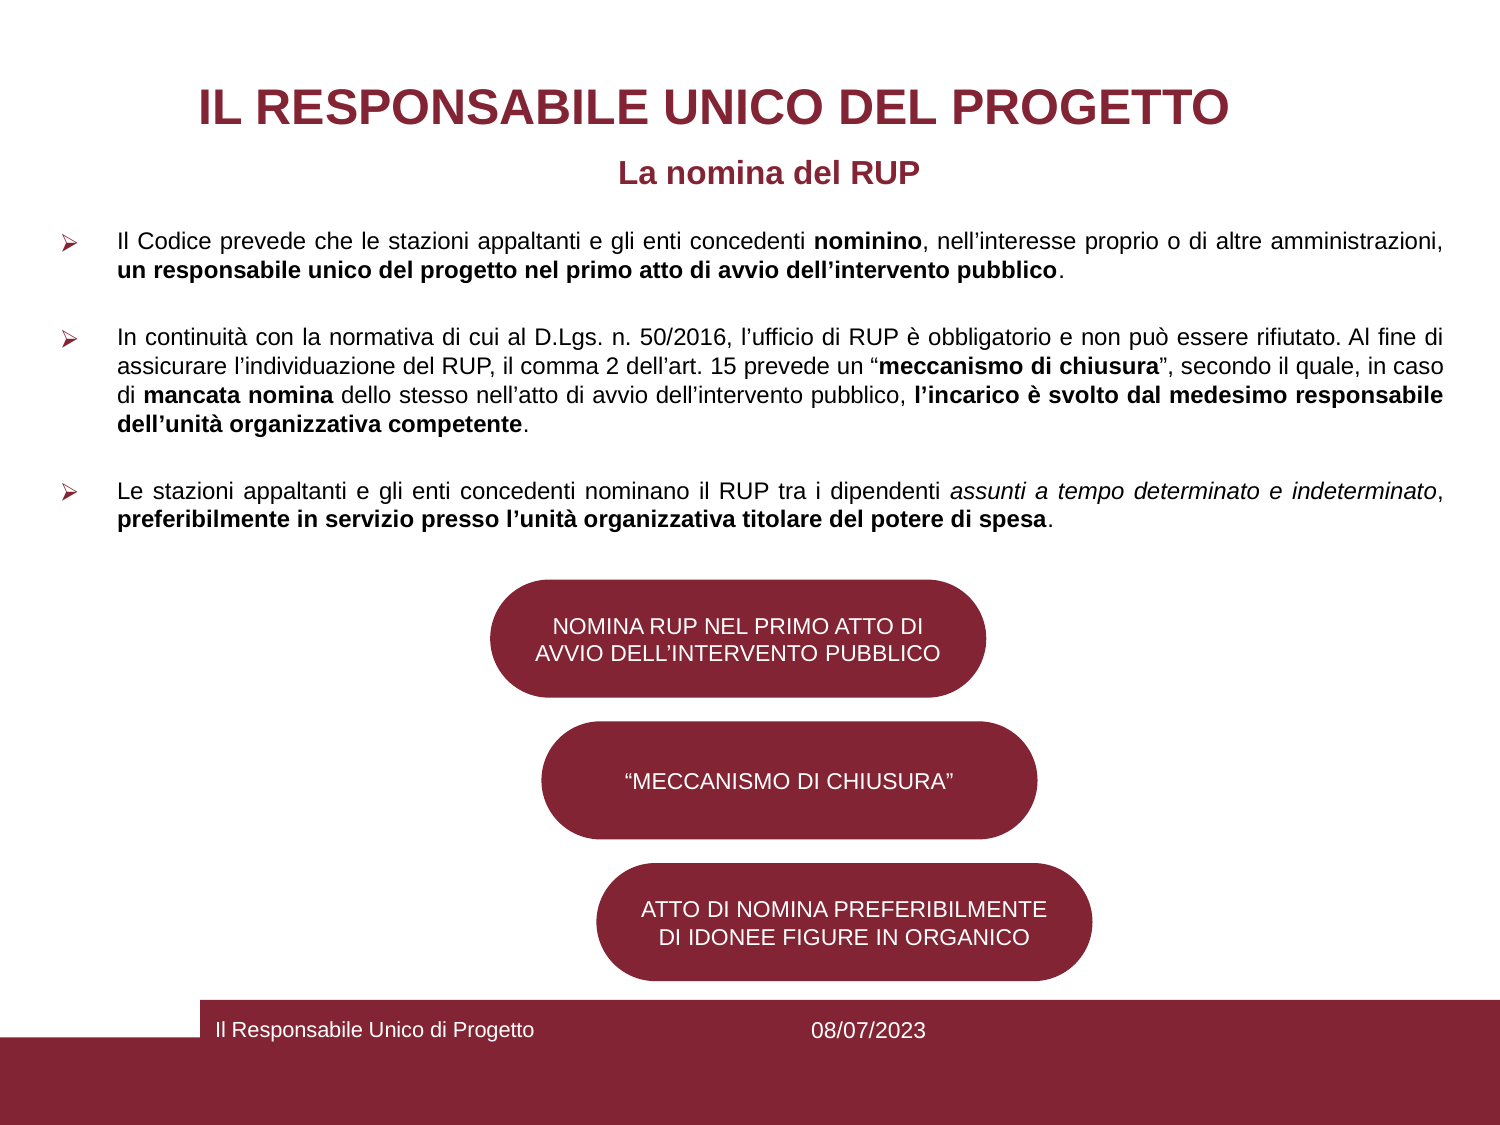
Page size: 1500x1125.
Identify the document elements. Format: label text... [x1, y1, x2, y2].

list Il Codice prevede che le stazioni appaltanti e gli enti concedenti nominino, nell’interesse proprio o di altre amministrazioni, un responsabile unico del progetto nel primo atto di avvio dell’intervento pubblico. In continuità con la normativa di cui al D.Lgs. n. 50/2016, l’ufficio di RUP è obbligatorio e non può essere rifiutato. Al fine di assicurare l’individuazione del RUP, il comma 2 dell’art. 15 prevede un “meccanismo di chiusura”, secondo il quale, in caso di mancata nomina dello stesso nell’atto di avvio dell’intervento pubblico, l’incarico è svolto dal medesimo responsabile dell’unità organizzativa competente. Le stazioni appaltanti e gli enti concedenti nominano il RUP tra i dipendenti assunti a tempo determinato e indeterminato, preferibilmente in servizio presso l’unità organizzativa titolare del potere di spesa. [45, 184, 1459, 799]
text_box NOMINA RUP NEL PRIMO ATTO DI AVVIO DELL’INTERVENTO PUBBLICO [490, 579, 987, 698]
text_box “MECCANISMO DI CHIUSURA” [541, 721, 1038, 840]
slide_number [733, 1008, 1025, 1084]
footer Il Responsabile Unico di Progetto [200, 1008, 733, 1084]
title IL RESPONSABILE UNICO DEL PROGETTO La nomina del RUP [183, 67, 1424, 194]
text_box ATTO DI NOMINA PREFERIBILMENTE DI IDONEE FIGURE IN ORGANICO [596, 863, 1093, 982]
